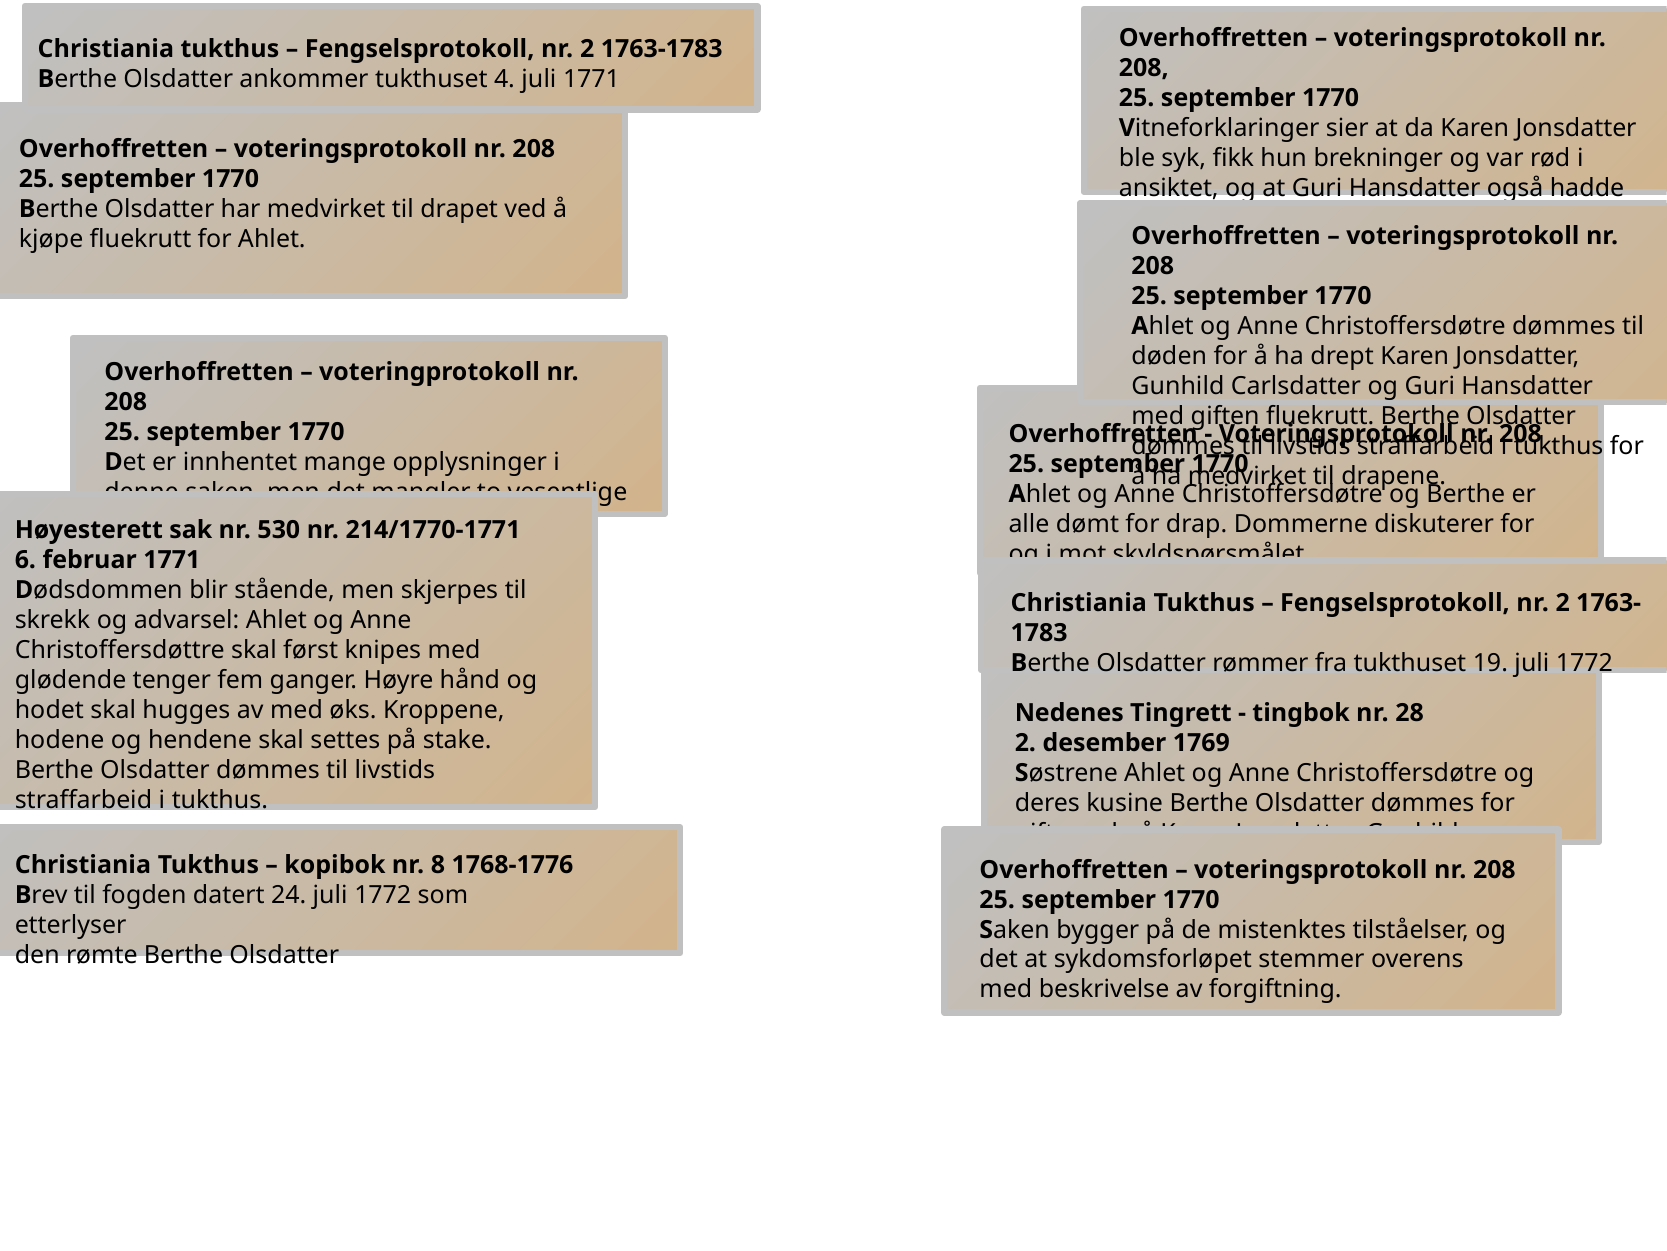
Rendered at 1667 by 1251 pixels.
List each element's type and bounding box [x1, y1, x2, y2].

text_box [1083, 8, 1667, 201]
text_box [0, 104, 626, 323]
text_box [980, 560, 1667, 671]
text_box [0, 493, 596, 825]
text_box [979, 387, 1602, 559]
text_box [943, 829, 1559, 1043]
text_box [0, 826, 681, 954]
text_box [72, 337, 665, 576]
text_box [983, 678, 1599, 887]
text_box [22, 5, 761, 110]
text_box [1079, 202, 1667, 501]
